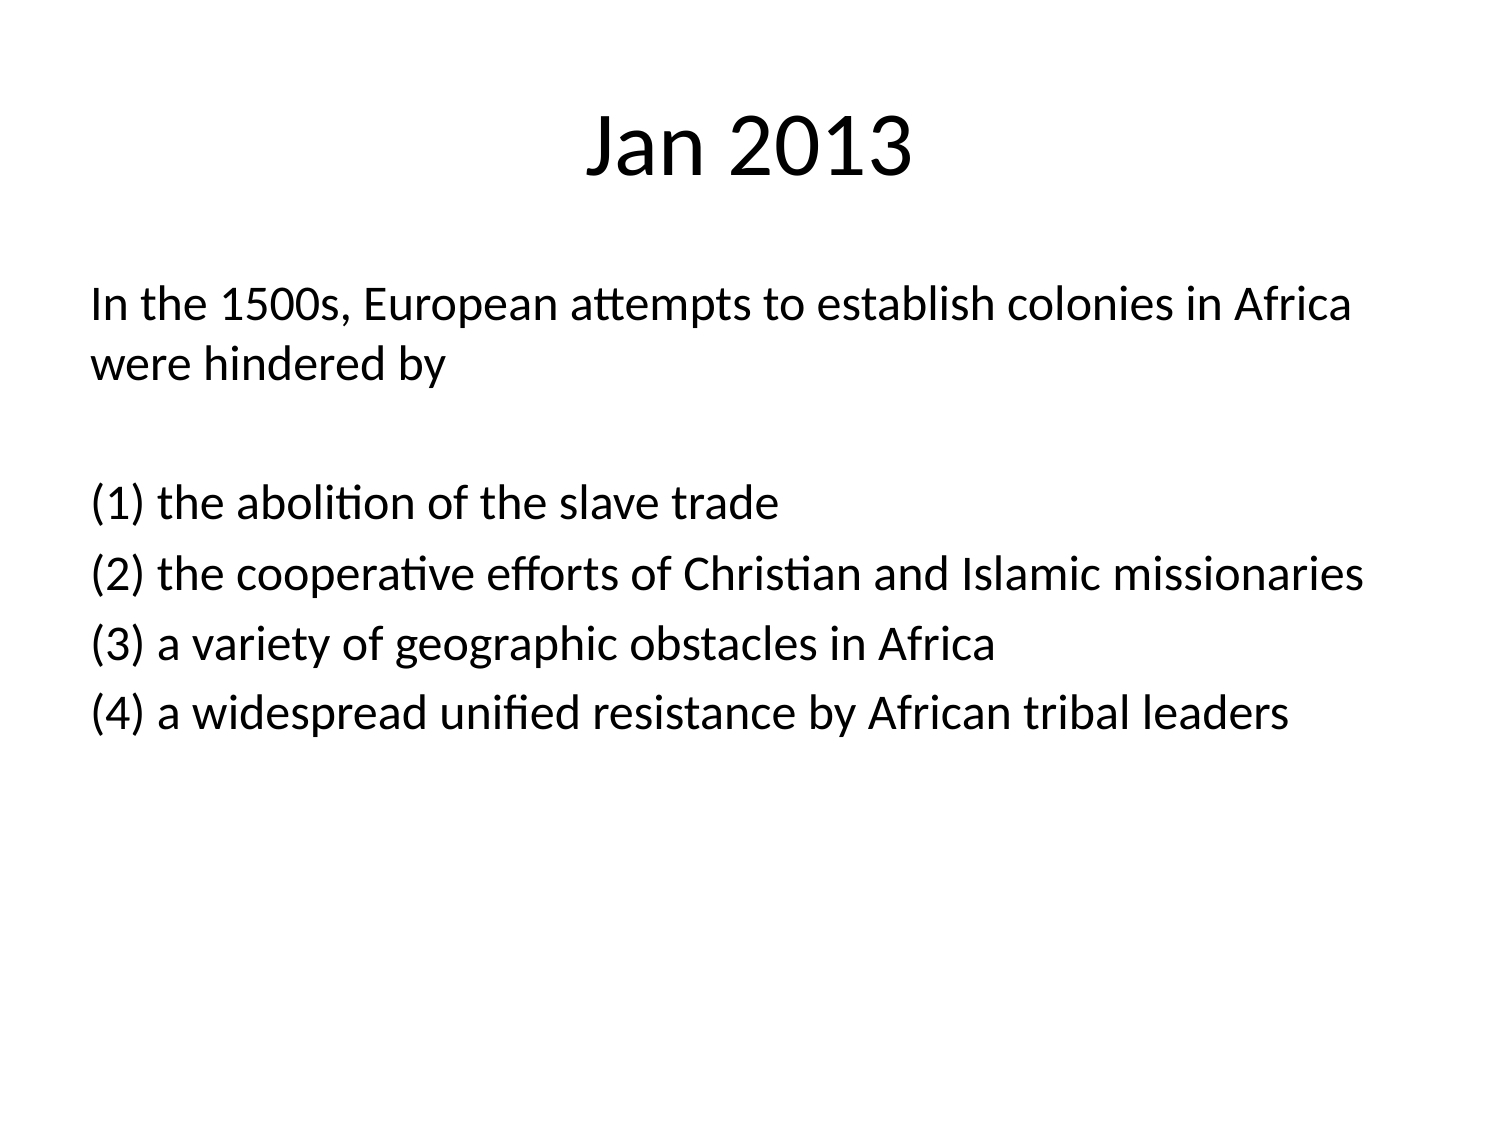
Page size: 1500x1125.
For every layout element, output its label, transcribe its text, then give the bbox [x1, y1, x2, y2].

list In the 1500s, European attempts to establish colonies in Africa were hindered by (1) the abolition of the slave trade (2) the cooperative efforts of Christian and Islamic missionaries (3) a variety of geographic obstacles in Africa (4) a widespread unified resistance by African tribal leaders [75, 262, 1425, 1005]
title Jan 2013 [75, 45, 1425, 233]
